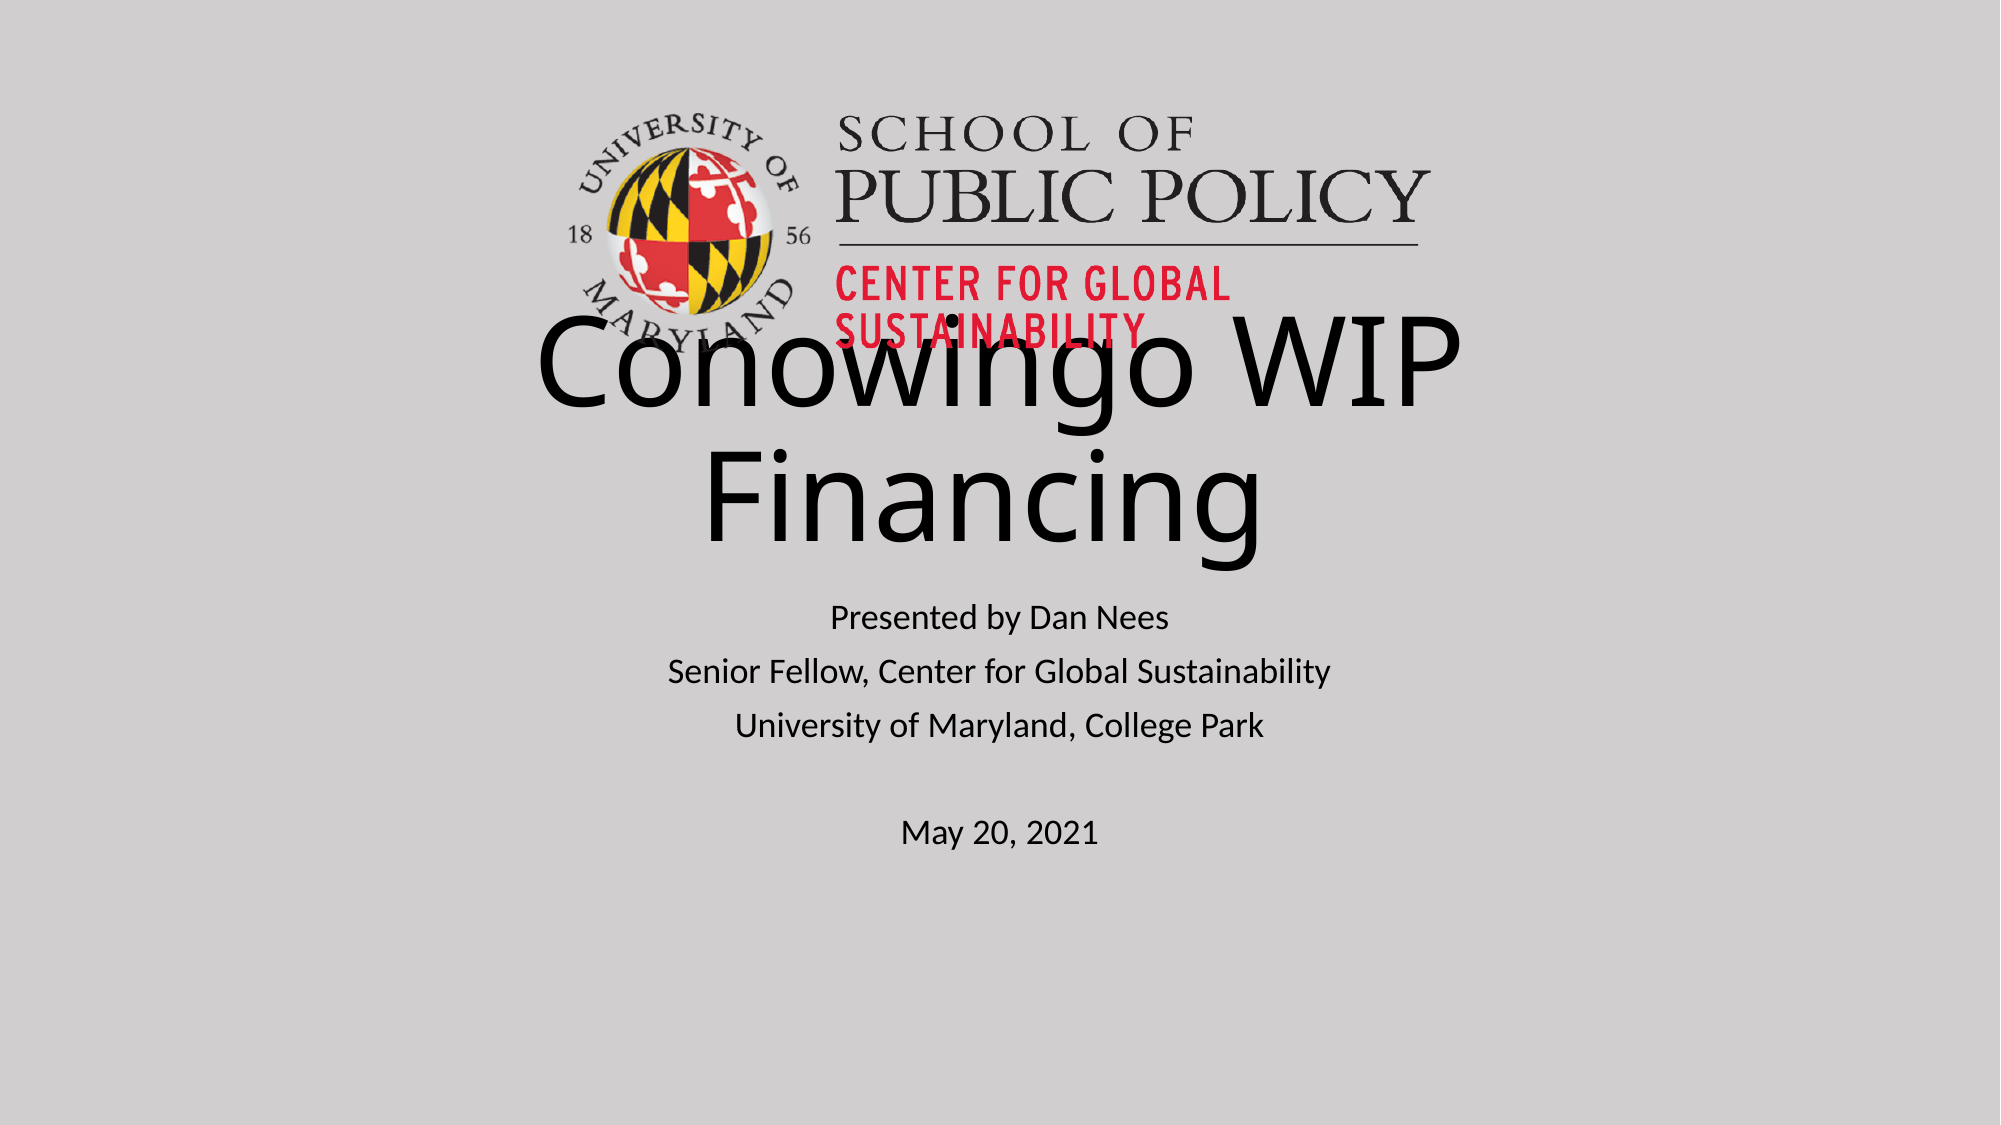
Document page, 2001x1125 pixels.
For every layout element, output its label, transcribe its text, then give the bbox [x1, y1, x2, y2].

subtitle Presented by Dan Nees Senior Fellow, Center for Global Sustainability University of Maryland, College Park May 20, 2021 [249, 590, 1750, 863]
picture [568, 113, 1431, 353]
title Conowingo WIP Financing [249, 184, 1750, 576]
